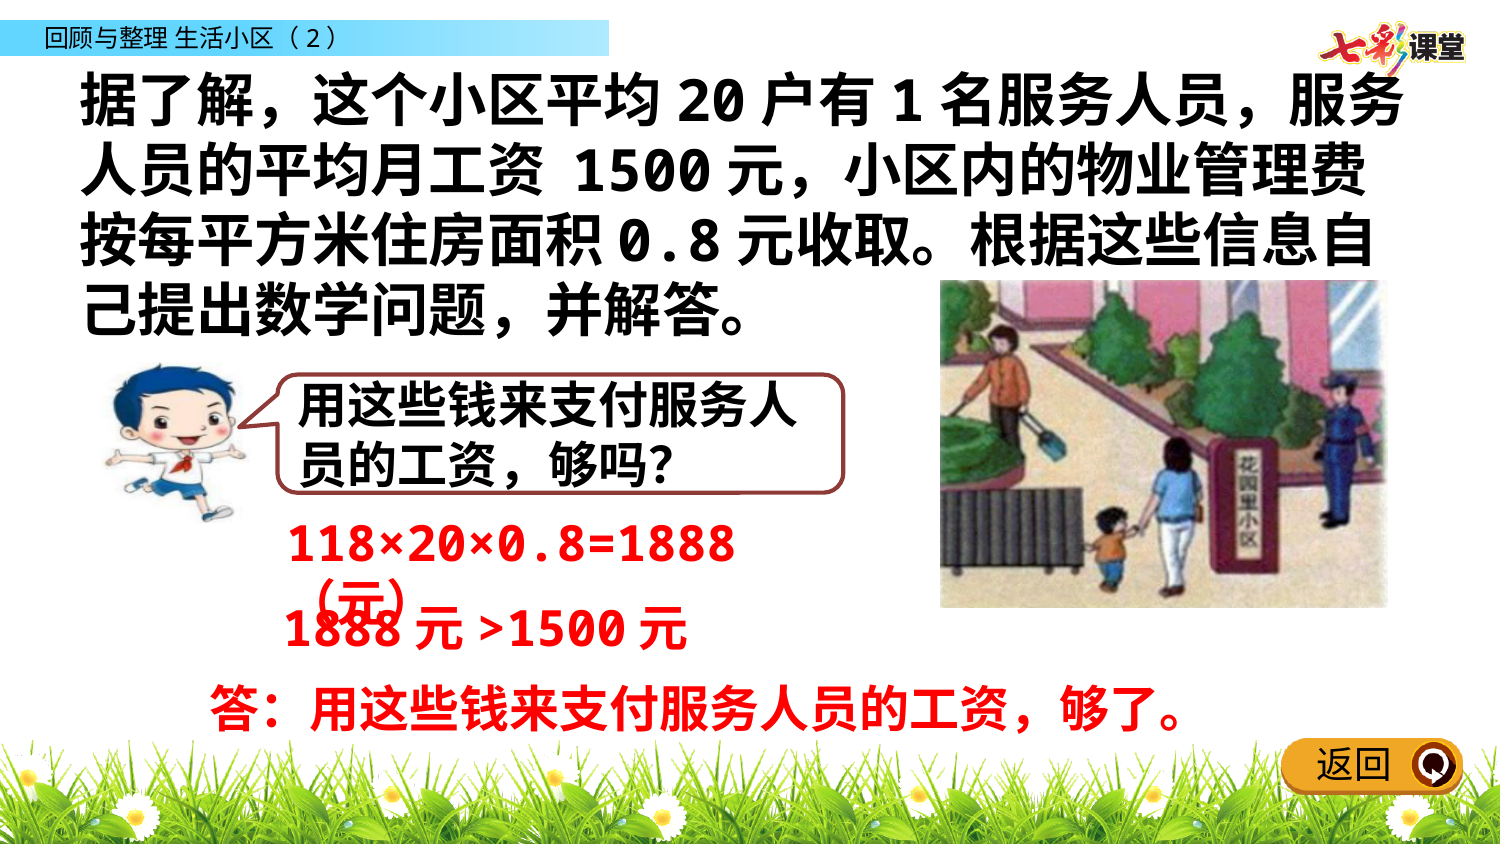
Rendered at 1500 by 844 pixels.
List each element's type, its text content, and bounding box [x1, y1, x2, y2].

text_box 118×20×0.8=1888（元） [271, 504, 865, 640]
picture [1316, 20, 1468, 80]
text_box 用这些钱来支付服务人员的工资，够吗？ [255, 372, 846, 495]
text_box 据了解，这个小区平均20户有1名服务人员，服务人员的平均月工资 1500元，小区内的物业管理费按每平方米住房面积0.8元收取。根据这些信息自己提出数学问题，并解答。 [64, 55, 1436, 351]
picture [0, 740, 1500, 844]
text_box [1281, 733, 1464, 795]
picture [940, 279, 1389, 608]
text_box 1888元>1500元 [267, 589, 861, 665]
text_box 答：用这些钱来支付服务人员的工资，够了。 [194, 669, 1225, 745]
picture [100, 362, 250, 524]
